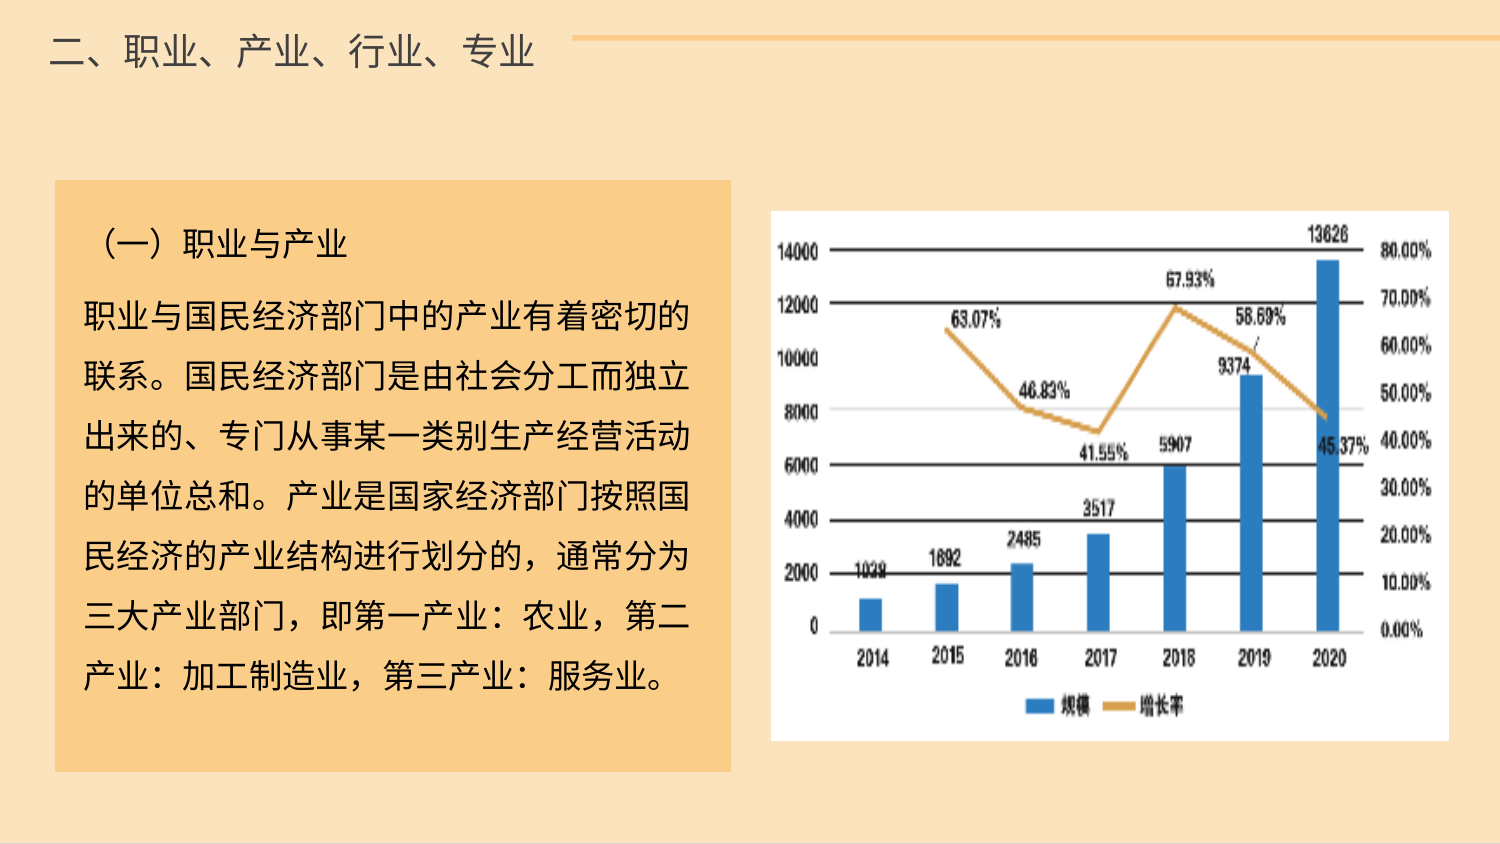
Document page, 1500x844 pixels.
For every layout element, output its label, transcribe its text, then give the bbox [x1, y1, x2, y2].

text_box （一）职业与产业 职业与国民经济部门中的产业有着密切的联系。国民经济部门是由社会分工而独立出来的、专门从事某一类别生产经营活动的单位总和。产业是国家经济部门按照国民经济的产业结构进行划分的，通常分为三大产业部门，即第一产业：农业，第二产业：加工制造业，第三产业：服务业。 [68, 195, 707, 703]
text_box [54, 179, 732, 773]
picture [0, 0, 1500, 844]
text_box [571, 34, 1500, 42]
text_box 二、职业、产业、行业、专业 [34, 20, 573, 80]
